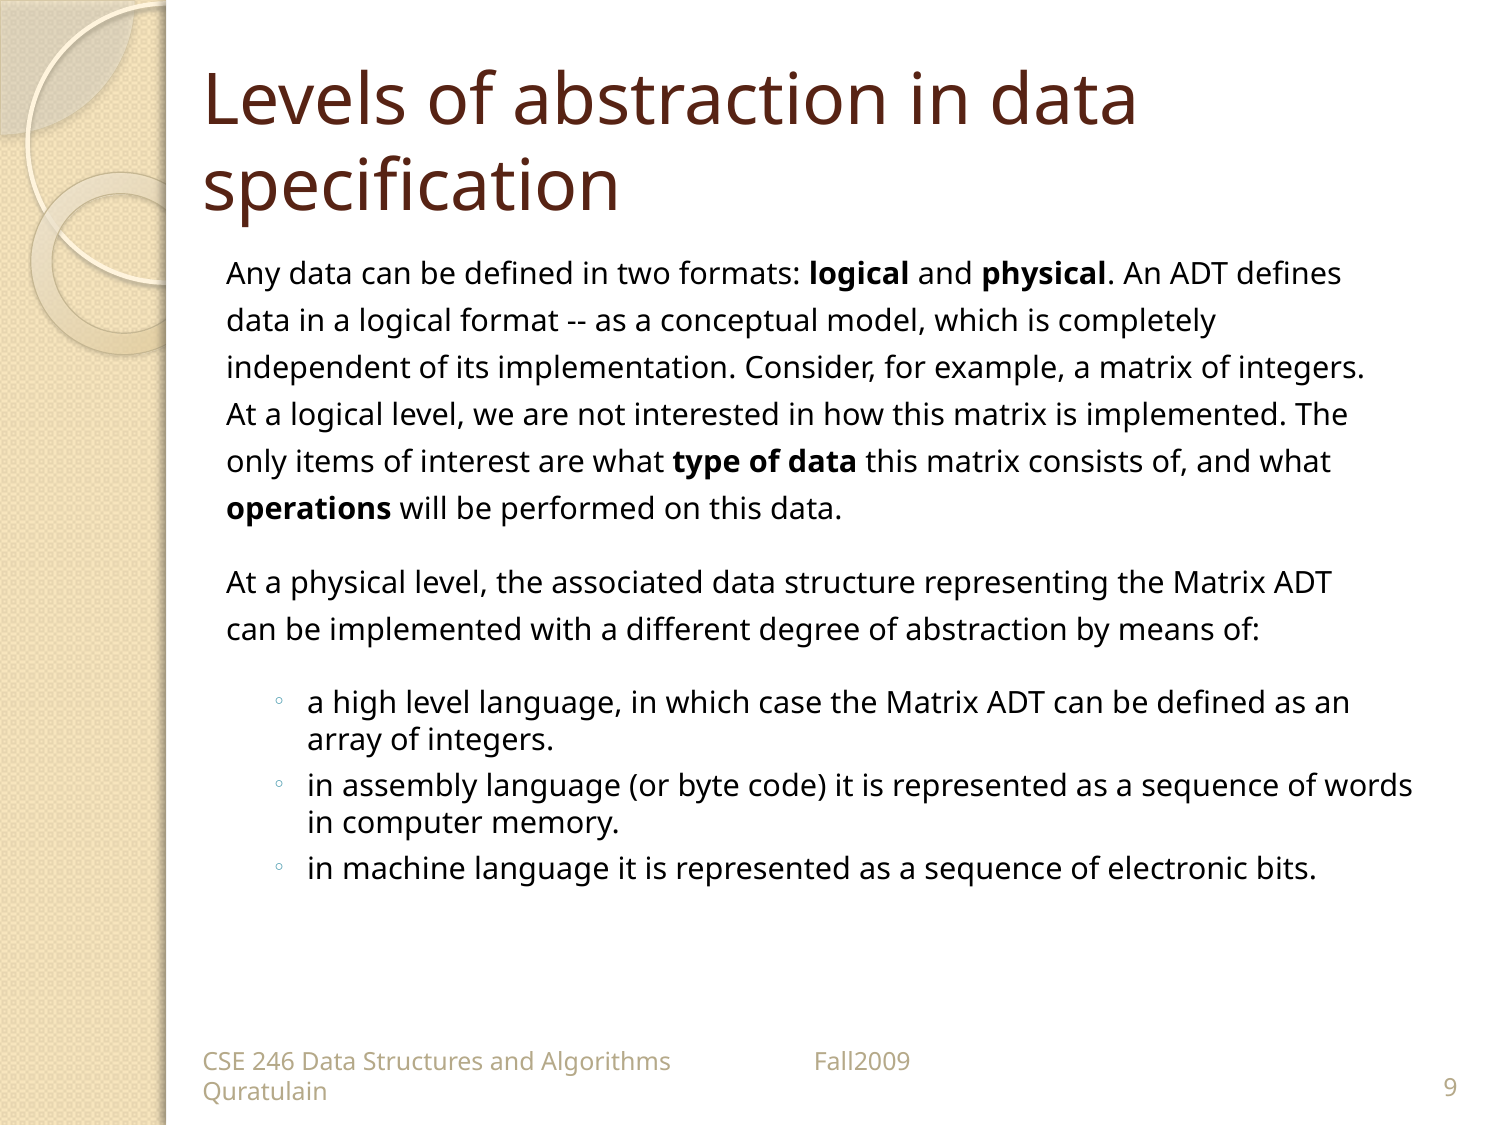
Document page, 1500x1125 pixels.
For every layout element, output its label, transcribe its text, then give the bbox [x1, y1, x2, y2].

title Levels of abstraction in data specification [187, 45, 1466, 233]
slide_number 9 [1413, 1034, 1488, 1113]
footer CSE 246 Data Structures and Algorithms Fall2009 Quratulain [187, 1034, 1413, 1113]
list Any data can be defined in two formats: logical and physical. An ADT defines data in a logical format -- as a conceptual model, which is completely independent of its implementation. Consider, for example, a matrix of integers. At a logical level, we are not interested in how this matrix is implemented. The only items of interest are what type of data this matrix consists of, and what operations will be performed on this data. At a physical level, the associated data structure representing the Matrix ADT can be implemented with a different degree of abstraction by means of: a high level language, in which case the Matrix ADT can be defined as an array of integers. in assembly language (or byte code) it is represented as a sequence of words in computer memory. in machine language it is represented as a sequence of electronic bits. [199, 246, 1430, 1034]
